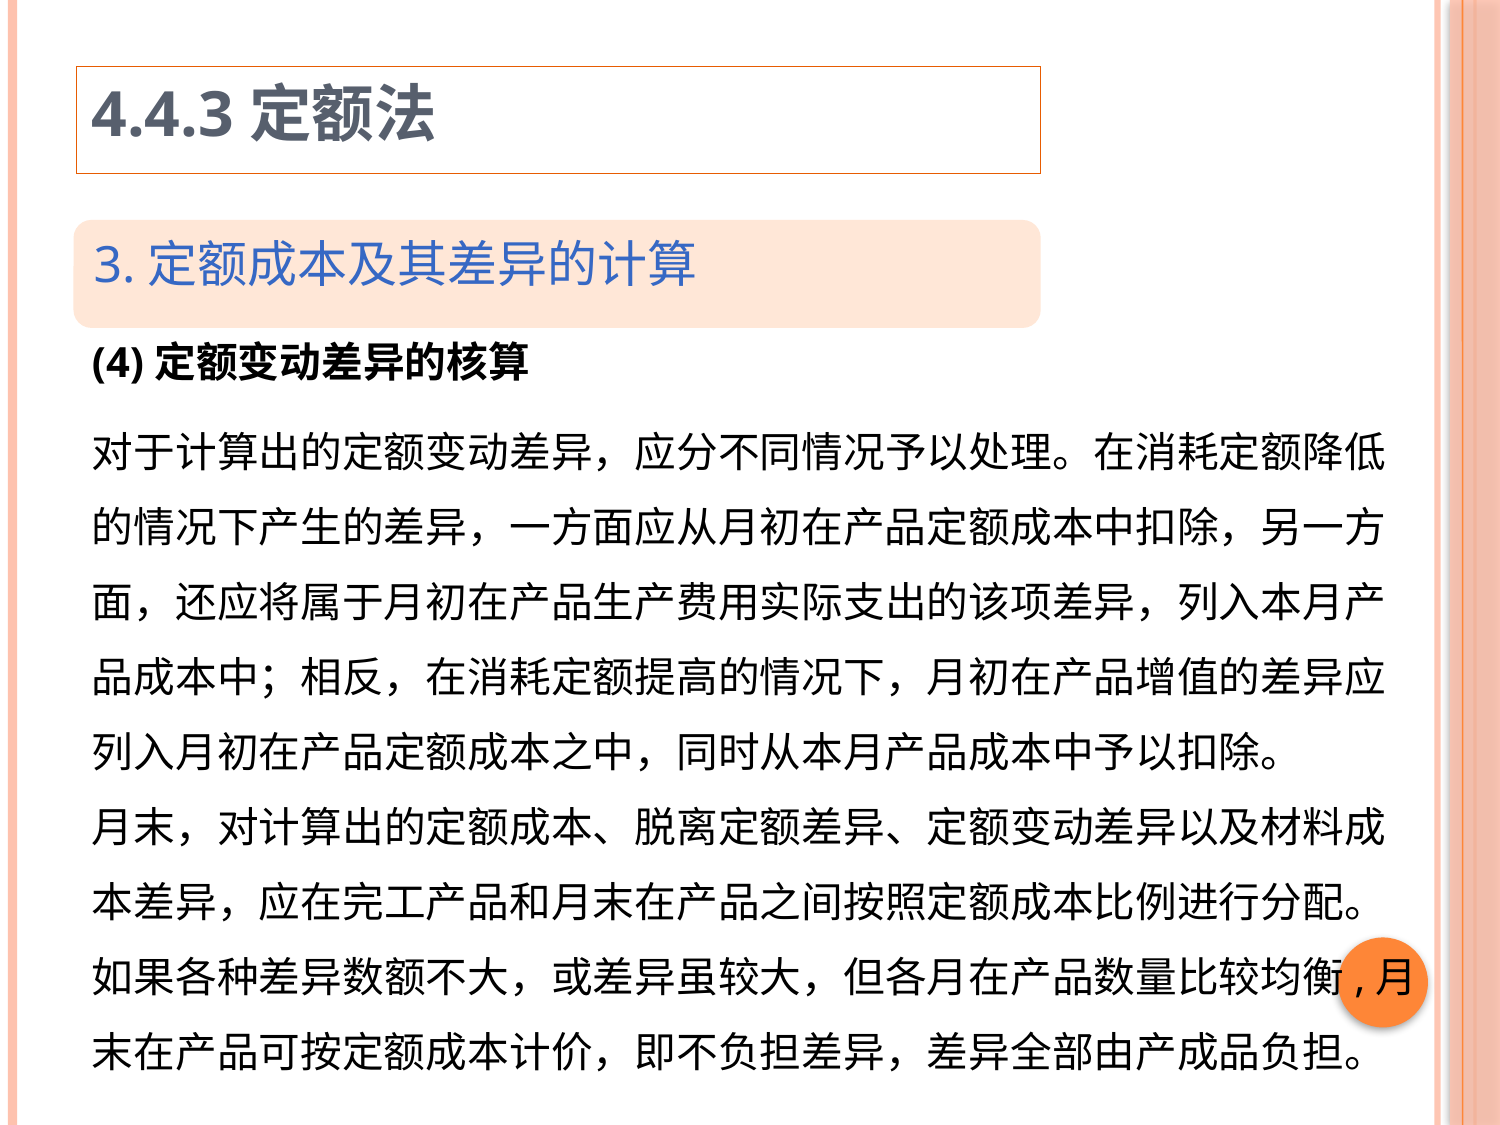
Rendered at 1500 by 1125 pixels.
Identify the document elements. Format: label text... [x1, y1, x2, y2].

text_box 4.4.3定额法 [76, 66, 1041, 174]
text_box (4)定额变动差异的核算 [77, 327, 1041, 393]
text_box 对于计算出的定额变动差异，应分不同情况予以处理。在消耗定额降低的情况下产生的差异，一方面应从月初在产品定额成本中扣除，另一方面，还应将属于月初在产品生产费用实际支出的该项差异，列入本月产品成本中；相反，在消耗定额提高的情况下，月初在产品增值的差异应列入月初在产品定额成本之中，同时从本月产品成本中予以扣除。 月末，对计算出的定额成本、脱离定额差异、定额变动差异以及材料成本差异，应在完工产品和月末在产品之间按照定额成本比例进行分配。如果各种差异数额不大，或差异虽较大，但各月在产品数量比较均衡,月末在产品可按定额成本计价，即不负担差异，差异全部由产成品负担。 [77, 393, 1436, 1084]
text_box 3.定额成本及其差异的计算 [73, 219, 1041, 327]
